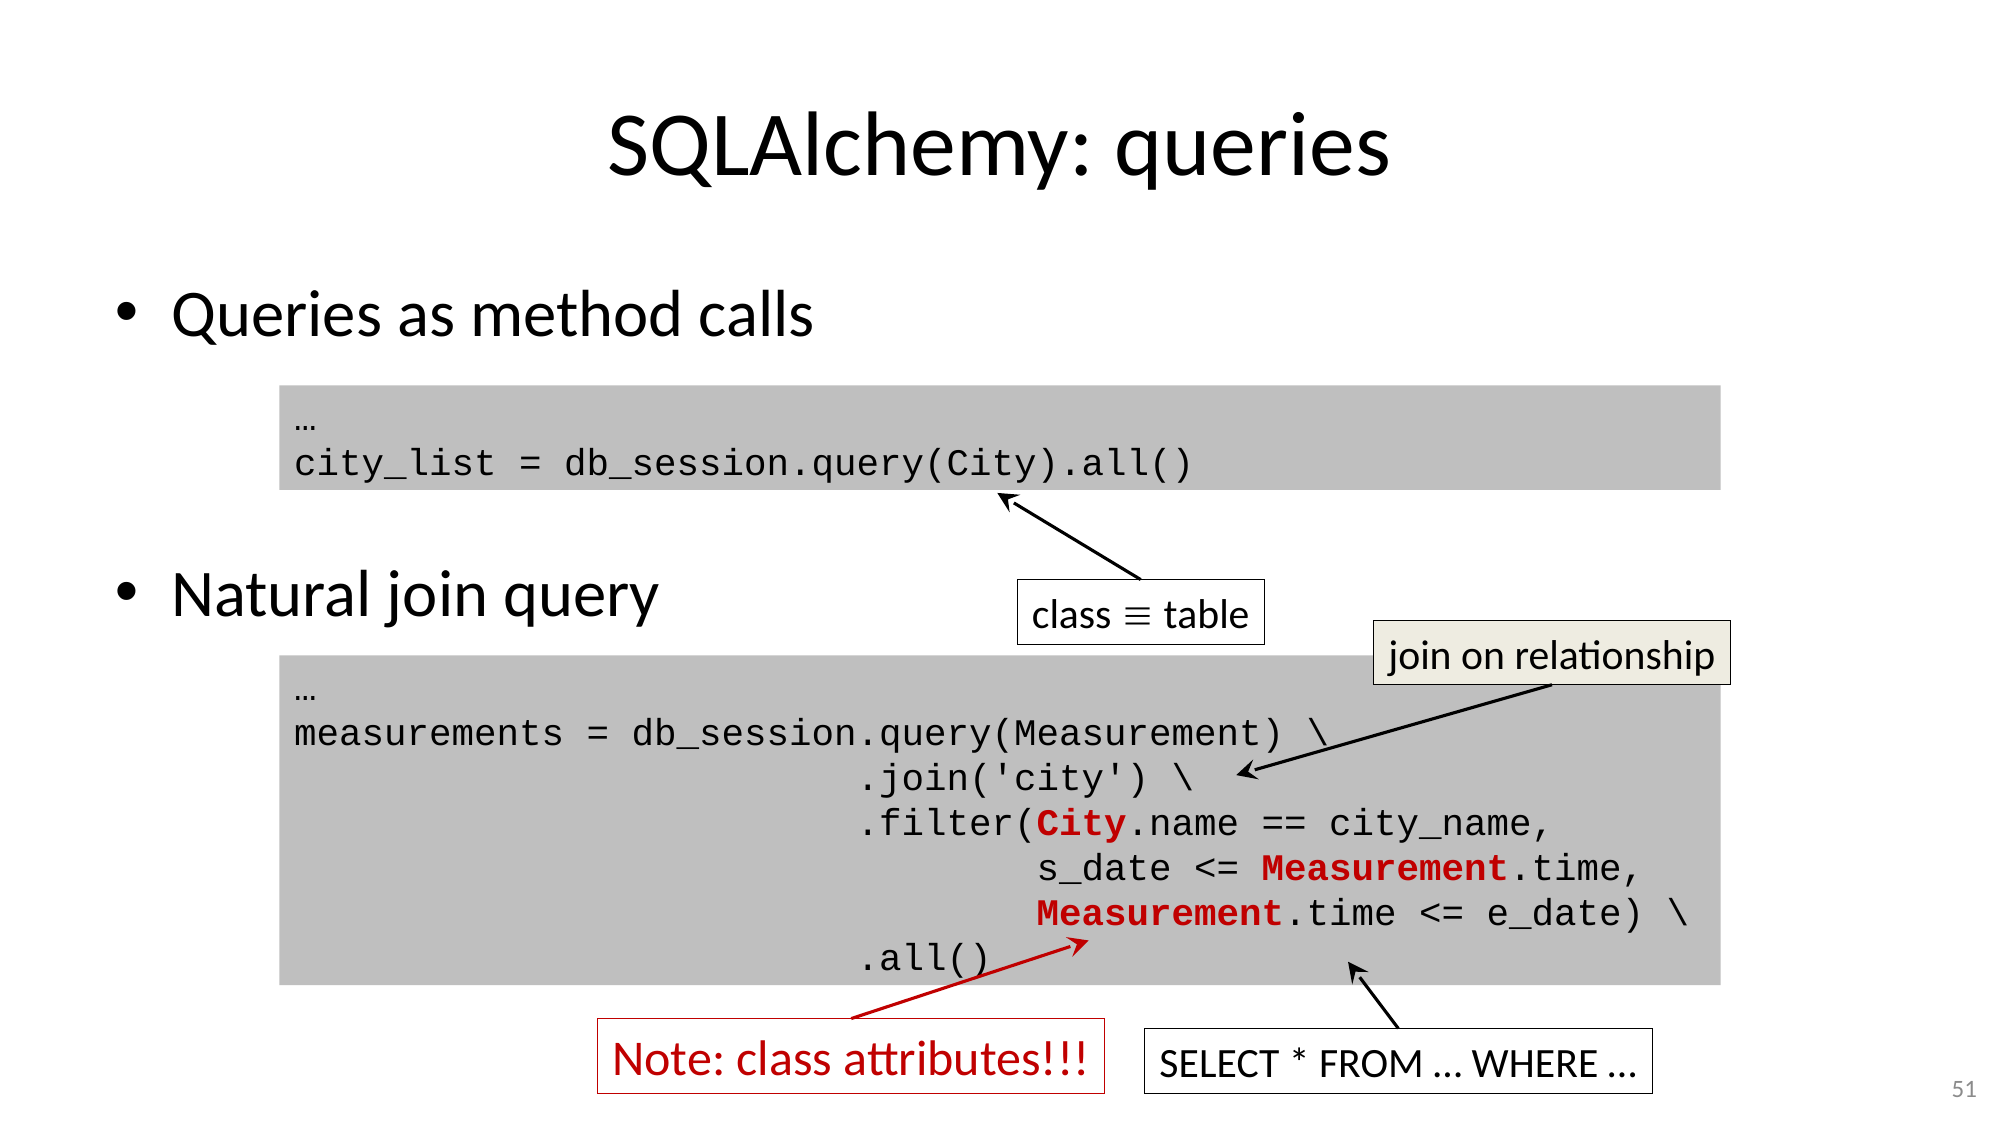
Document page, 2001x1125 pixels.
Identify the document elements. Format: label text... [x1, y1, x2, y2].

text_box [1235, 619, 1733, 776]
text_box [594, 940, 1109, 1095]
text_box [996, 492, 1261, 646]
list Queries as method calls Natural join query [99, 262, 1900, 1005]
text_box … measurements = db_session.query(Measurement) \ .join('city') \ .filter(City.name == city_name, s_date <= Measurement.time, Measurement.time <= e_date) \ .all() [279, 655, 1721, 986]
slide_number 51 [1525, 1057, 1993, 1118]
title SQLAlchemy: queries [99, 45, 1900, 233]
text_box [1141, 961, 1656, 1095]
text_box … city_list = db_session.query(City).all() [279, 385, 1721, 490]
